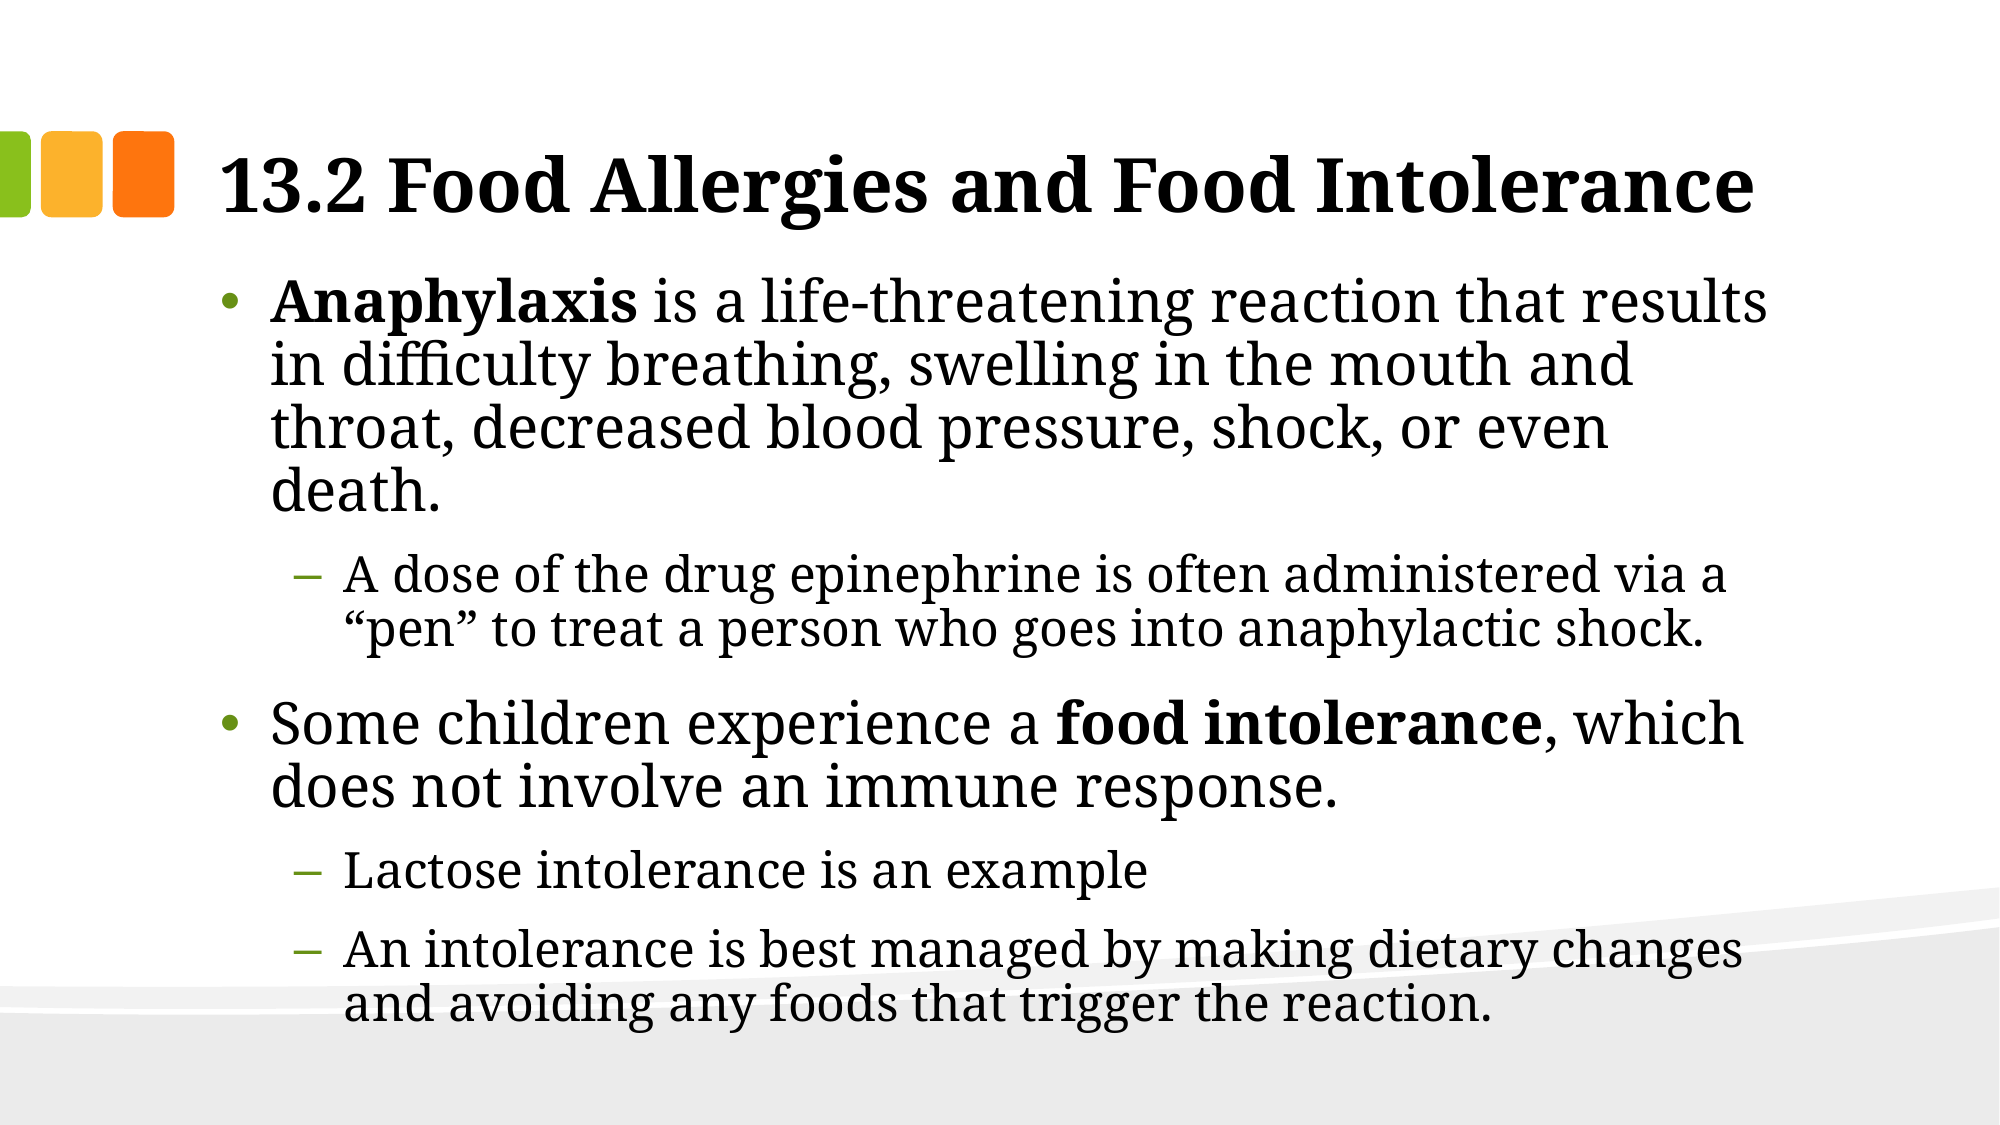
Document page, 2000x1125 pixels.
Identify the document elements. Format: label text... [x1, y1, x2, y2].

title 13.2 Food Allergies and Food Intolerance [199, 24, 1800, 238]
list Anaphylaxis is a life-threatening reaction that results in difficulty breathing, swelling in the mouth and throat, decreased blood pressure, shock, or even death. A dose of the drug epinephrine is often administered via a “pen” to treat a person who goes into anaphylactic shock. Some children experience a food intolerance, which does not involve an immune response. Lactose intolerance is an example An intolerance is best managed by making dietary changes and avoiding any foods that trigger the reaction. [199, 262, 1800, 1013]
